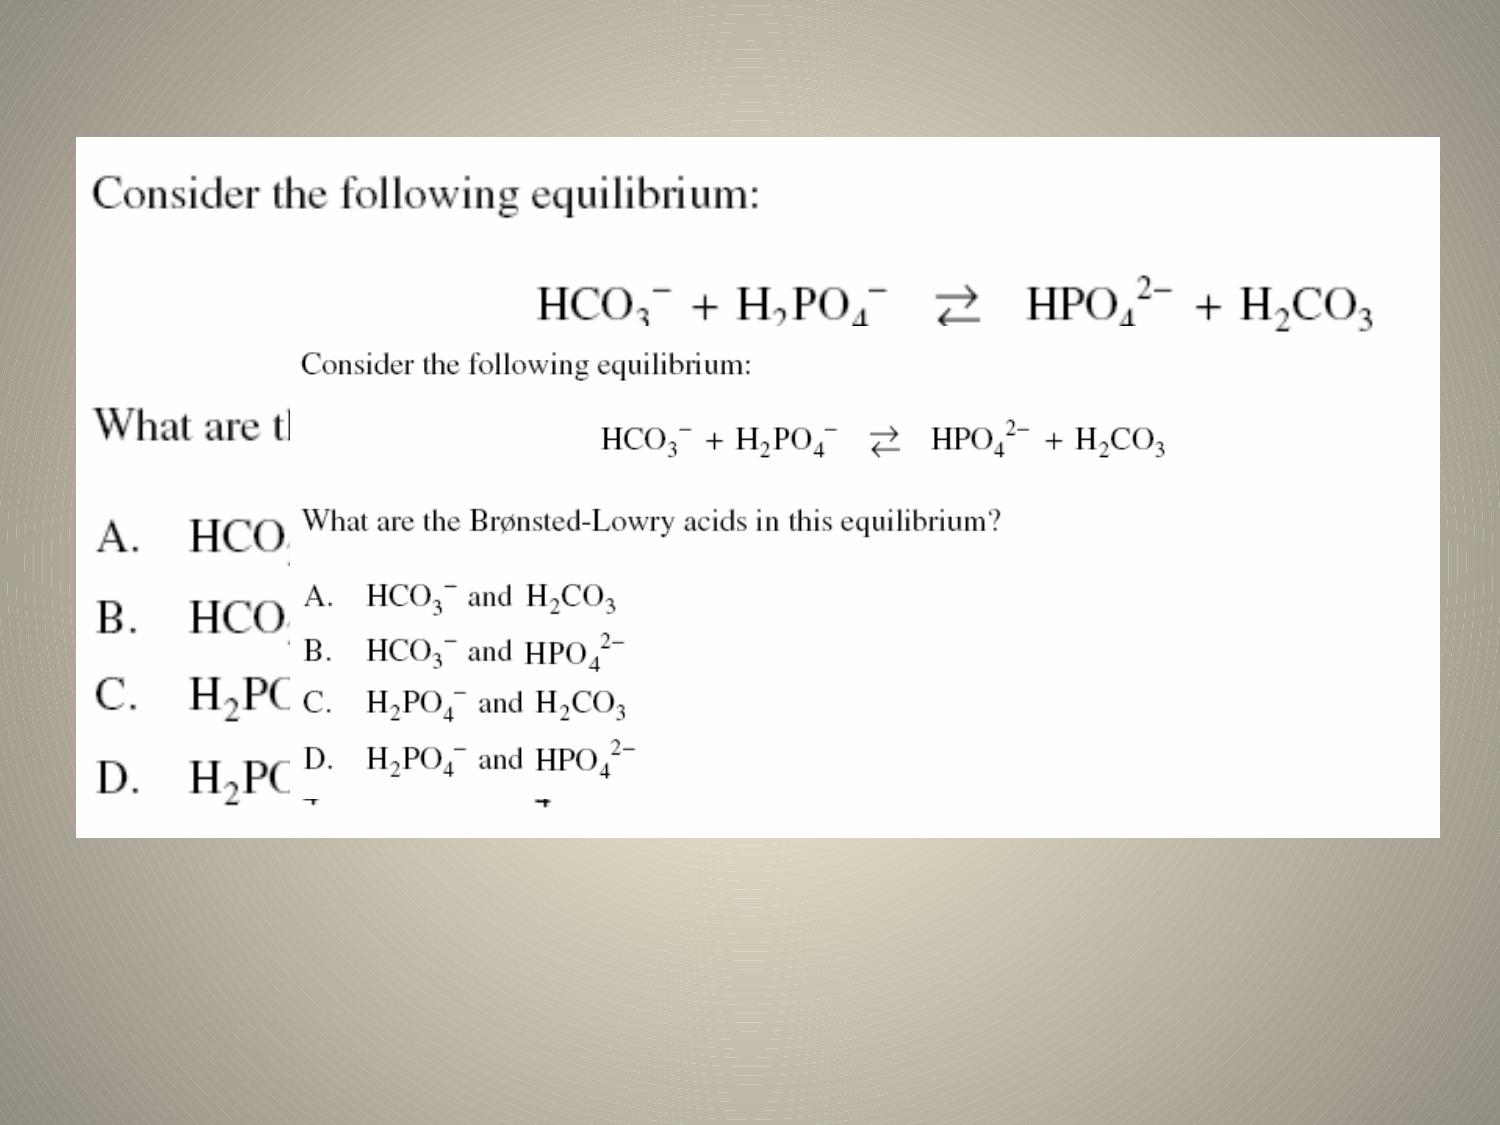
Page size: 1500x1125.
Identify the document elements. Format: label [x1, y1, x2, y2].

picture [76, 137, 1440, 838]
